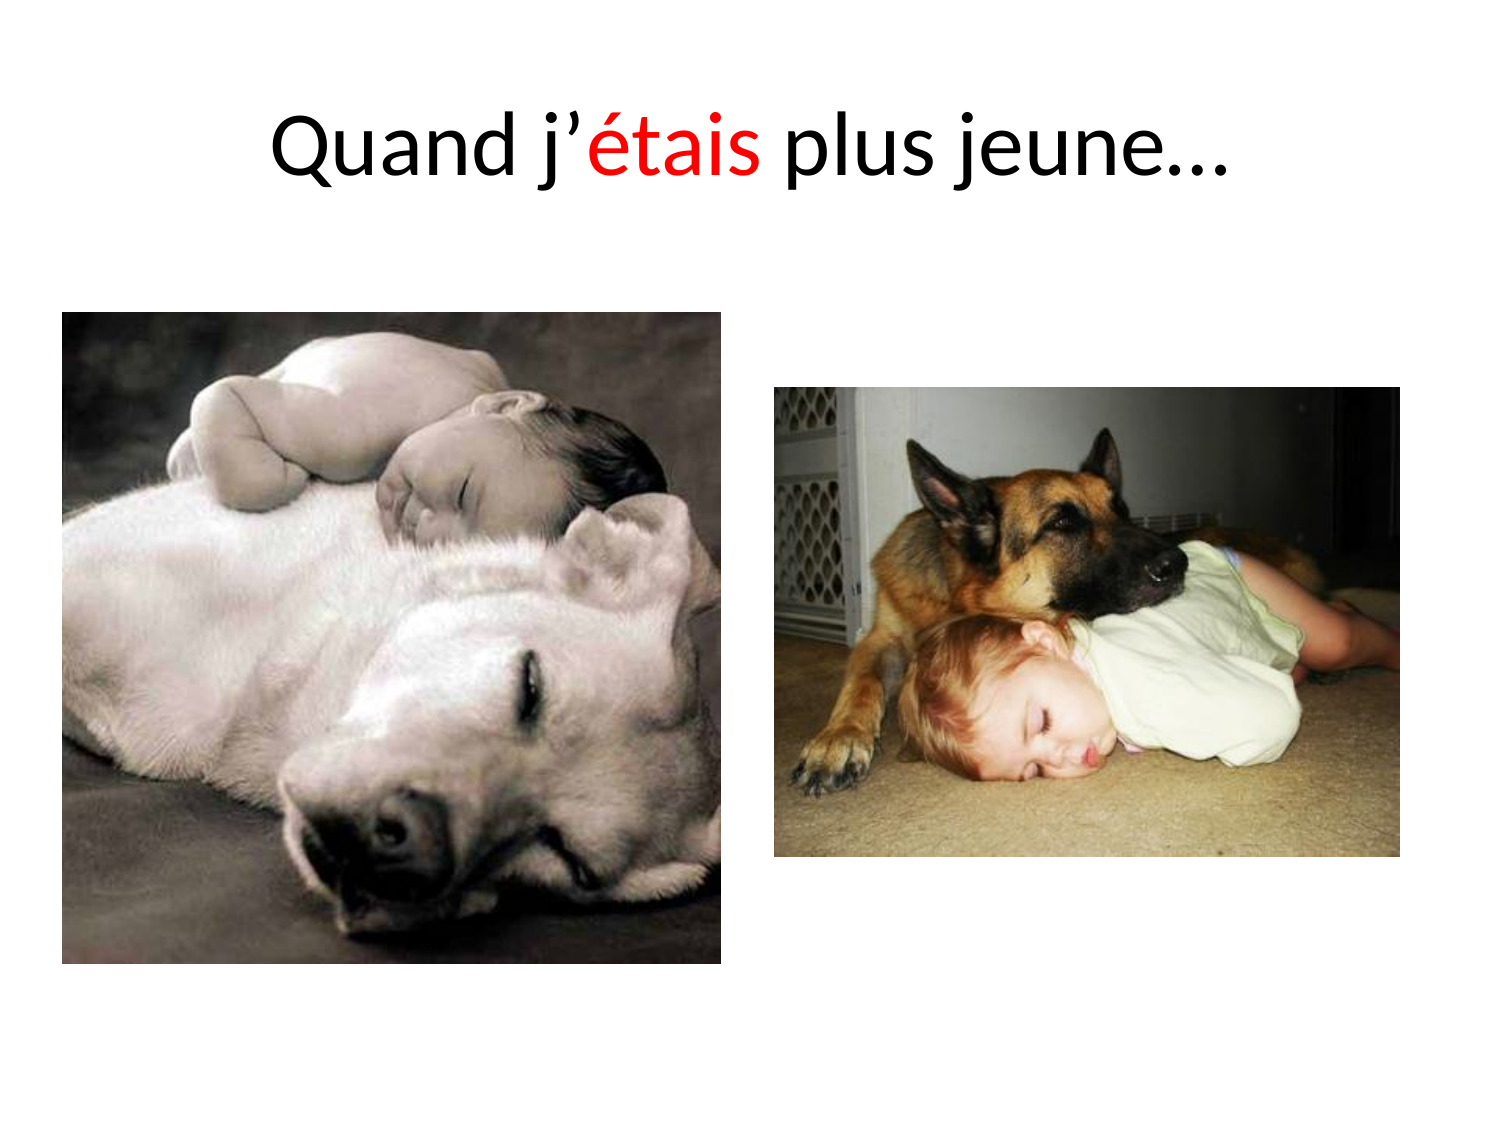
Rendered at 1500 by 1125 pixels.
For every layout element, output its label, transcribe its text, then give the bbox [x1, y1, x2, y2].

picture [774, 387, 1401, 857]
title Quand j’étais plus jeune… [75, 45, 1425, 233]
picture [62, 312, 721, 965]
